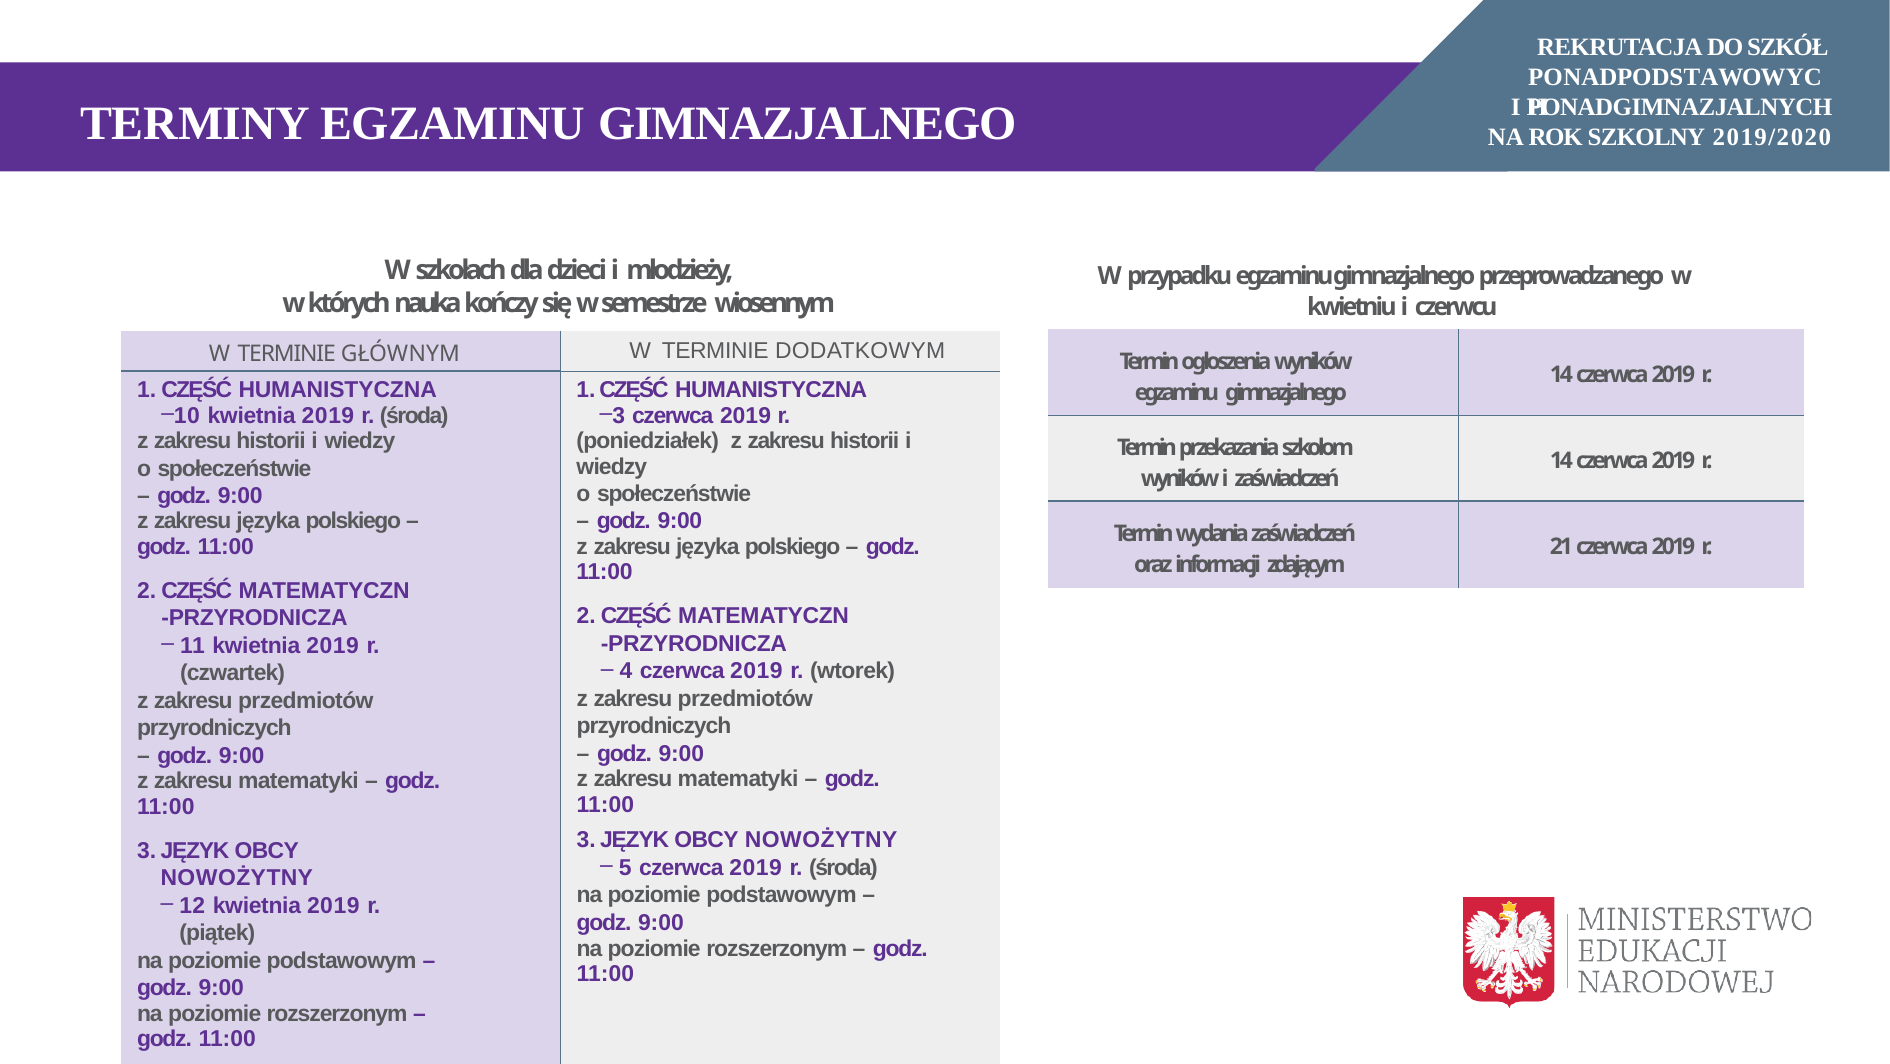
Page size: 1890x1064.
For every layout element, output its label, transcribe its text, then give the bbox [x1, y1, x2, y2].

text_box I PONADGIMNAZJALNYCH [1508, 88, 1837, 118]
text_box W przypadku egzaminu gimnazjalnego przeprowadzanego w kwietniu i czerwcu [1095, 257, 1757, 321]
table_header Termin ogłoszenia wyników egzaminu gimnazjalnego [1048, 329, 1458, 415]
text_box [0, 62, 1420, 172]
text_box [1463, 897, 1555, 1008]
table_cell 21 czerwca 2019 r. [1459, 502, 1804, 588]
text_box [1476, 910, 1552, 996]
table_cell 14 czerwca 2019 r. [1459, 416, 1804, 500]
table_cell CZĘŚĆ HUMANISTYCZNA 3 czerwca 2019 r. (poniedziałek) z zakresu historii i wiedzy o społeczeństwie – godz. 9:00 z zakresu języka polskiego – godz. 11:00 CZĘŚĆ MATEMATYCZN -PRZYRODNICZA 4 czerwca 2019 r. (wtorek) z zakresu przedmiotów przyrodniczych – godz. 9:00 z zakresu matematyki – godz. 11:00 JĘZYK OBCY NOWOŻYTNY 5 czerwca 2019 r. (środa) na poziomie podstawowym – godz. 9:00 na poziomie rozszerzonym – godz. 11:00 [561, 372, 1000, 1064]
text_box [1578, 907, 1812, 962]
text_box NA ROK SZKOLNY 2019/2020 [1485, 118, 1837, 151]
text_box [1488, 934, 1499, 943]
text_box [1314, 0, 1890, 172]
table_header W TERMINIE GŁÓWNYM [121, 331, 560, 370]
text_box [1499, 901, 1517, 925]
text_box [1578, 970, 1774, 993]
table_cell Termin przekazania szkołom wyników i zaświadczeń [1048, 416, 1458, 500]
text_box [1540, 936, 1552, 940]
text_box [1515, 932, 1531, 945]
table_header 14 czerwca 2019 r. [1459, 329, 1804, 415]
text_box TERMINY EGZAMINU GIMNAZJALNEGO [78, 89, 1020, 150]
table_header W TERMINIE DODATKOWYM [561, 331, 1000, 371]
text_box [1465, 911, 1504, 971]
table_cell CZĘŚĆ HUMANISTYCZNA 10 kwietnia 2019 r. (środa) z zakresu historii i wiedzy o społeczeństwie – godz. 9:00 z zakresu języka polskiego – godz. 11:00 CZĘŚĆ MATEMATYCZN -PRZYRODNICZA 11 kwietnia 2019 r. (czwartek) z zakresu przedmiotów przyrodniczych – godz. 9:00 z zakresu matematyki – godz. 11:00 JĘZYK OBCY NOWOŻYTNY 12 kwietnia 2019 r. (piątek) na poziomie podstawowym – godz. 9:00 na poziomie rozszerzonym – godz. 11:00 [121, 372, 560, 1064]
text_box [1538, 944, 1552, 951]
table_cell Termin wydania zaświadczeń oraz informacji zdającym [1048, 502, 1458, 588]
text_box W szkołach dla dzieci i młodzieży, w których nauka kończy się w semestrze wiosennym [246, 250, 871, 319]
text_box REKRUTACJA DO SZKÓŁ PONADPODSTAWOWYCH [1526, 28, 1837, 88]
